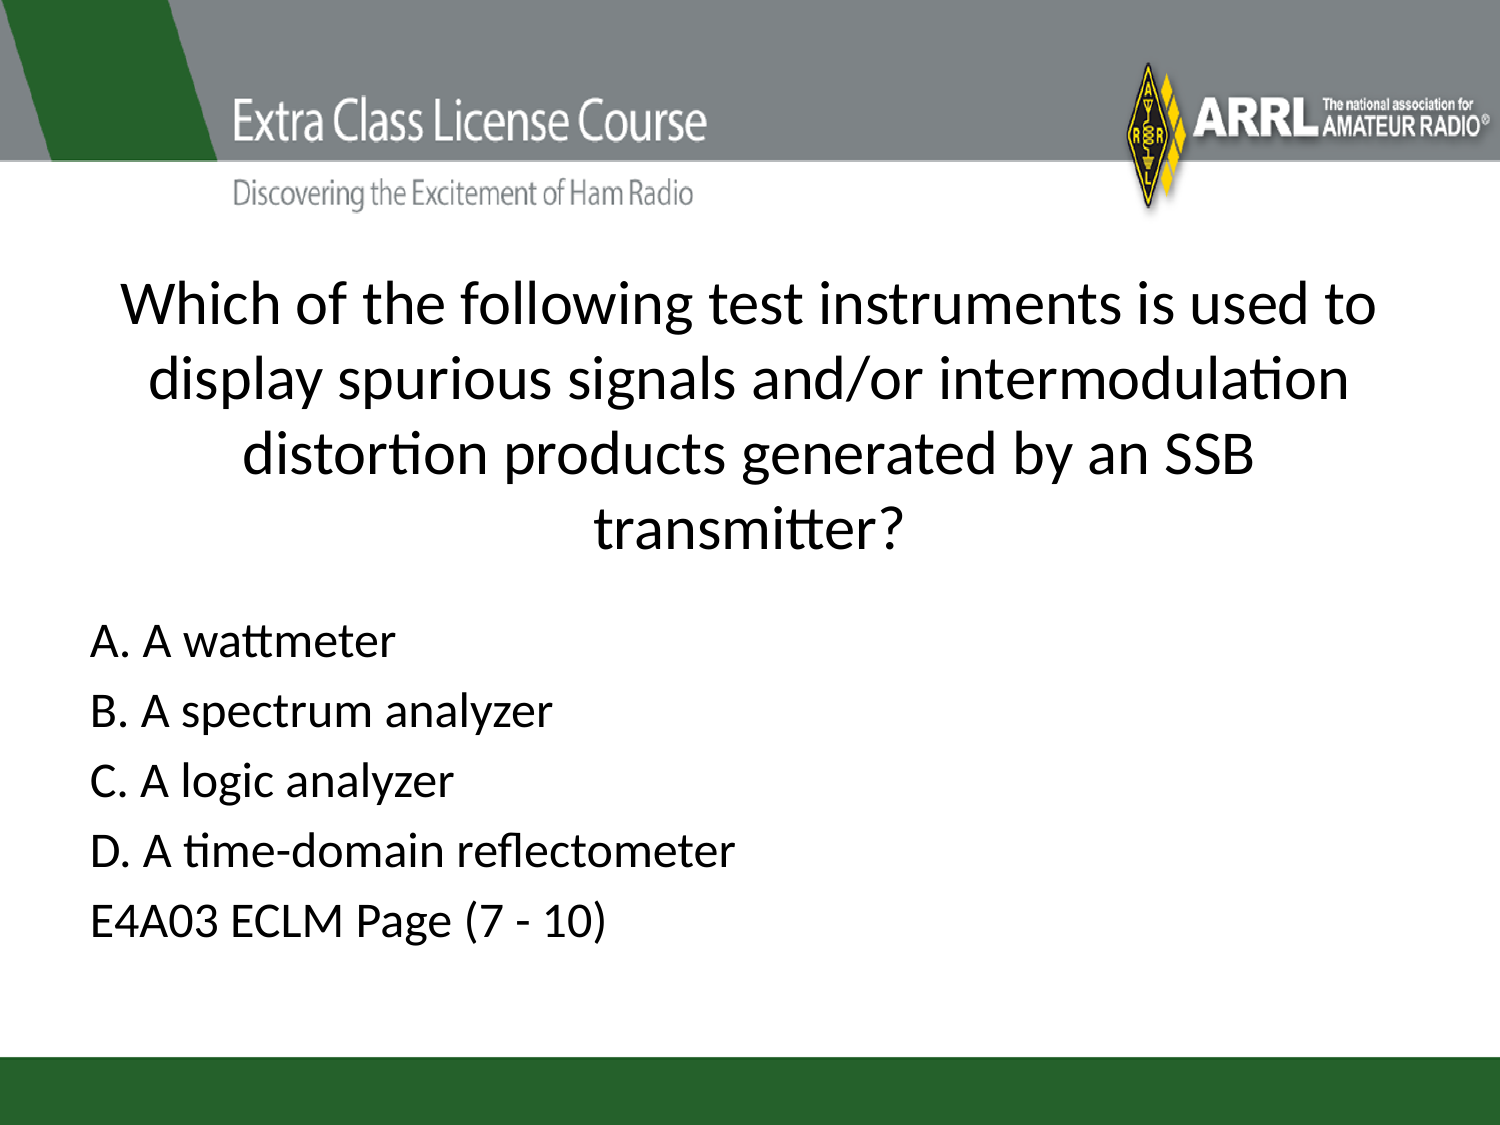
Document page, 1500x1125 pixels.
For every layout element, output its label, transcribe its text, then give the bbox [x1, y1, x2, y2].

list A. A wattmeter B. A spectrum analyzer C. A logic analyzer D. A time-domain reflectometer E4A03 ECLM Page (7 - 10) [75, 600, 1425, 1025]
picture [0, 0, 1500, 1125]
title Which of the following test instruments is used to display spurious signals and/or intermodulation distortion products generated by an SSB transmitter? [75, 254, 1425, 435]
